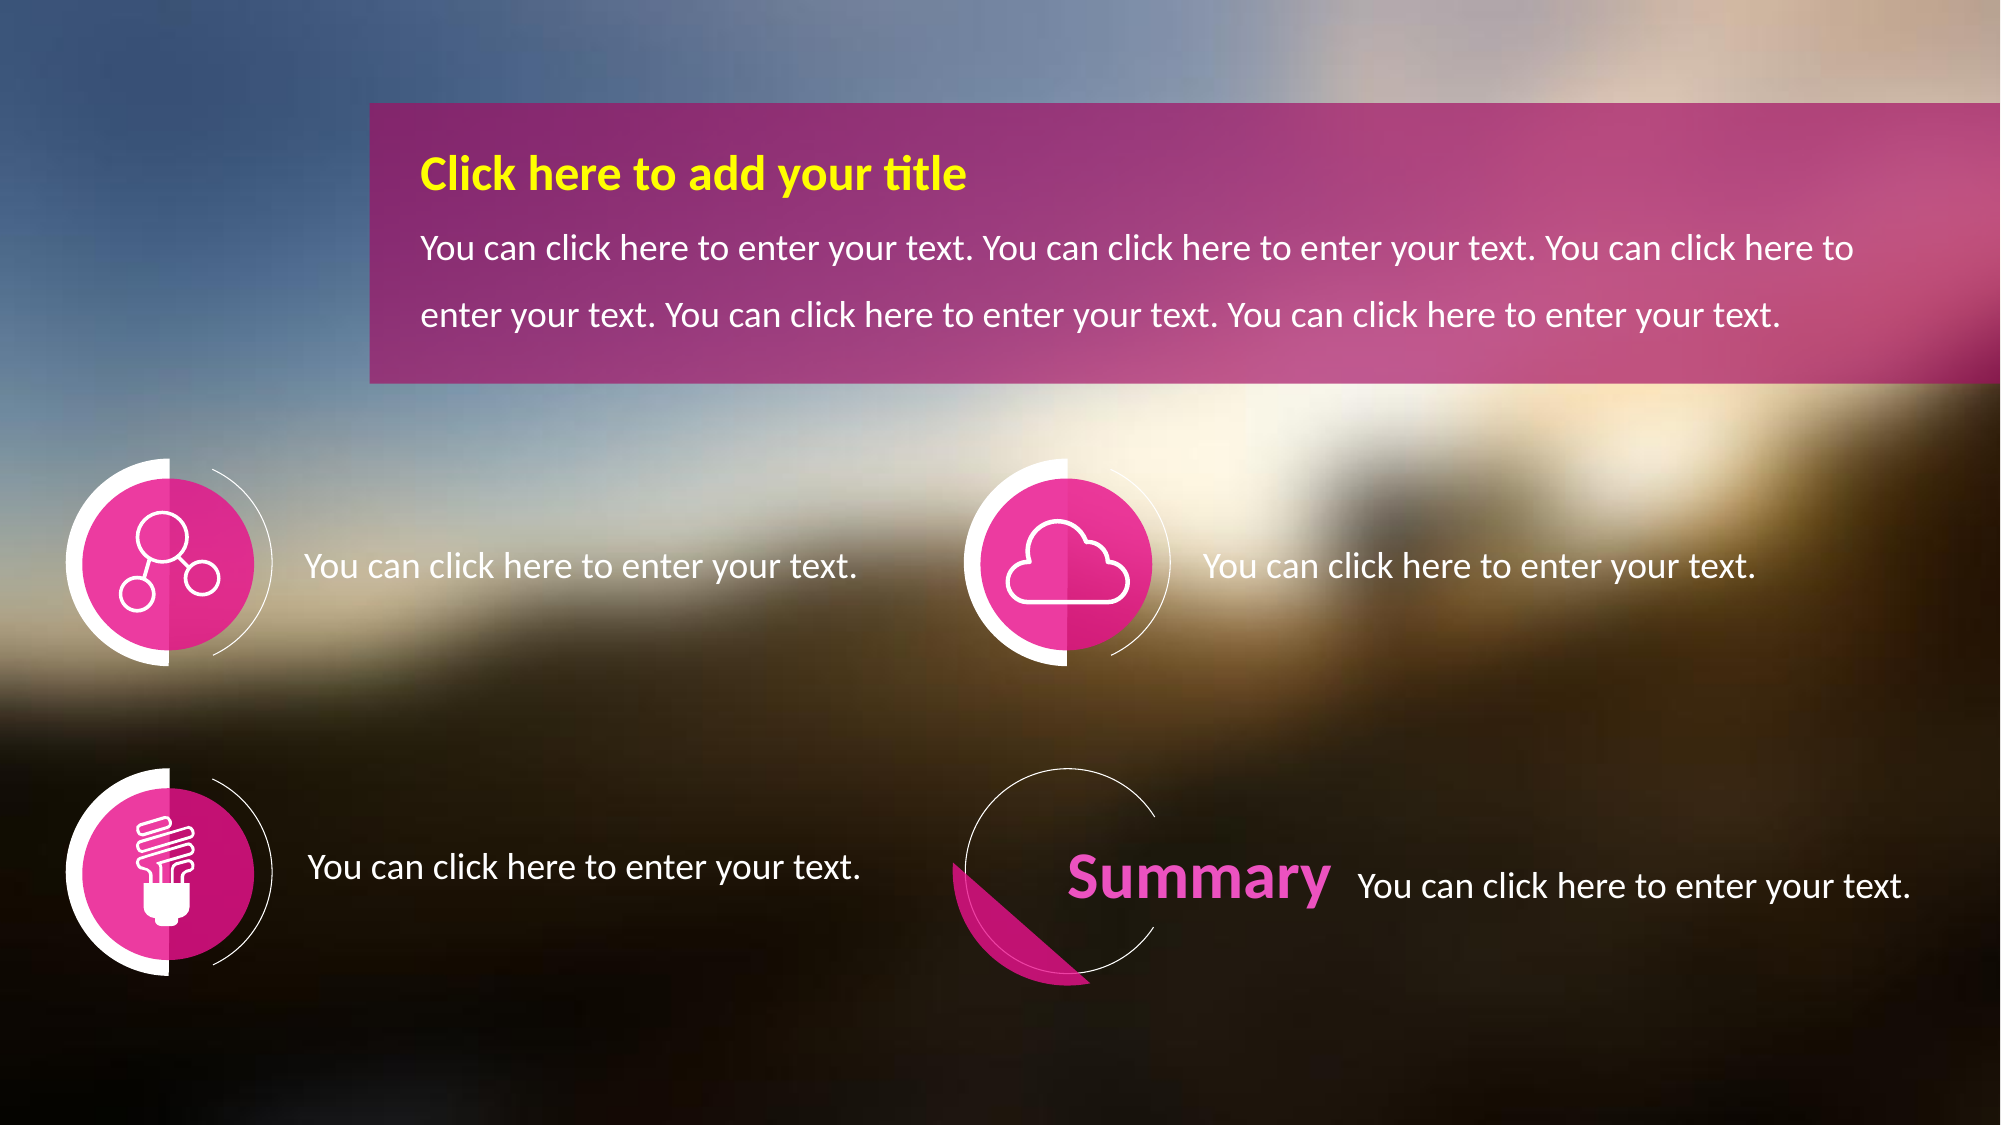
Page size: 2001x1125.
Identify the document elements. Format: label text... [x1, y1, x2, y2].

text_box You can click here to enter your text. [1188, 534, 1968, 594]
text_box [964, 768, 1156, 974]
text_box [81, 787, 206, 962]
text_box [951, 860, 1093, 987]
text_box [169, 468, 273, 656]
text_box You can click here to enter your text. [289, 534, 892, 594]
text_box [1005, 518, 1131, 605]
text_box Click here to add your title You can click here to enter your text. You can click here to enter your text. You can click here to enter your text. You can click here to enter your text. You can click here to enter your text. [405, 103, 1943, 343]
text_box [135, 842, 195, 927]
text_box [1067, 535, 1125, 599]
text_box [81, 477, 206, 652]
text_box You can click here to enter your text. [292, 835, 878, 895]
text_box [173, 778, 273, 966]
text_box [962, 457, 1069, 668]
text_box [979, 477, 1104, 652]
picture [0, 0, 2001, 1125]
text_box [369, 102, 2000, 385]
text_box [64, 767, 171, 977]
text_box Summary You can click here to enter your text. [1070, 824, 1928, 919]
text_box [118, 510, 221, 613]
text_box [136, 816, 172, 837]
text_box [1082, 468, 1171, 656]
text_box [135, 825, 195, 854]
text_box [64, 457, 171, 668]
